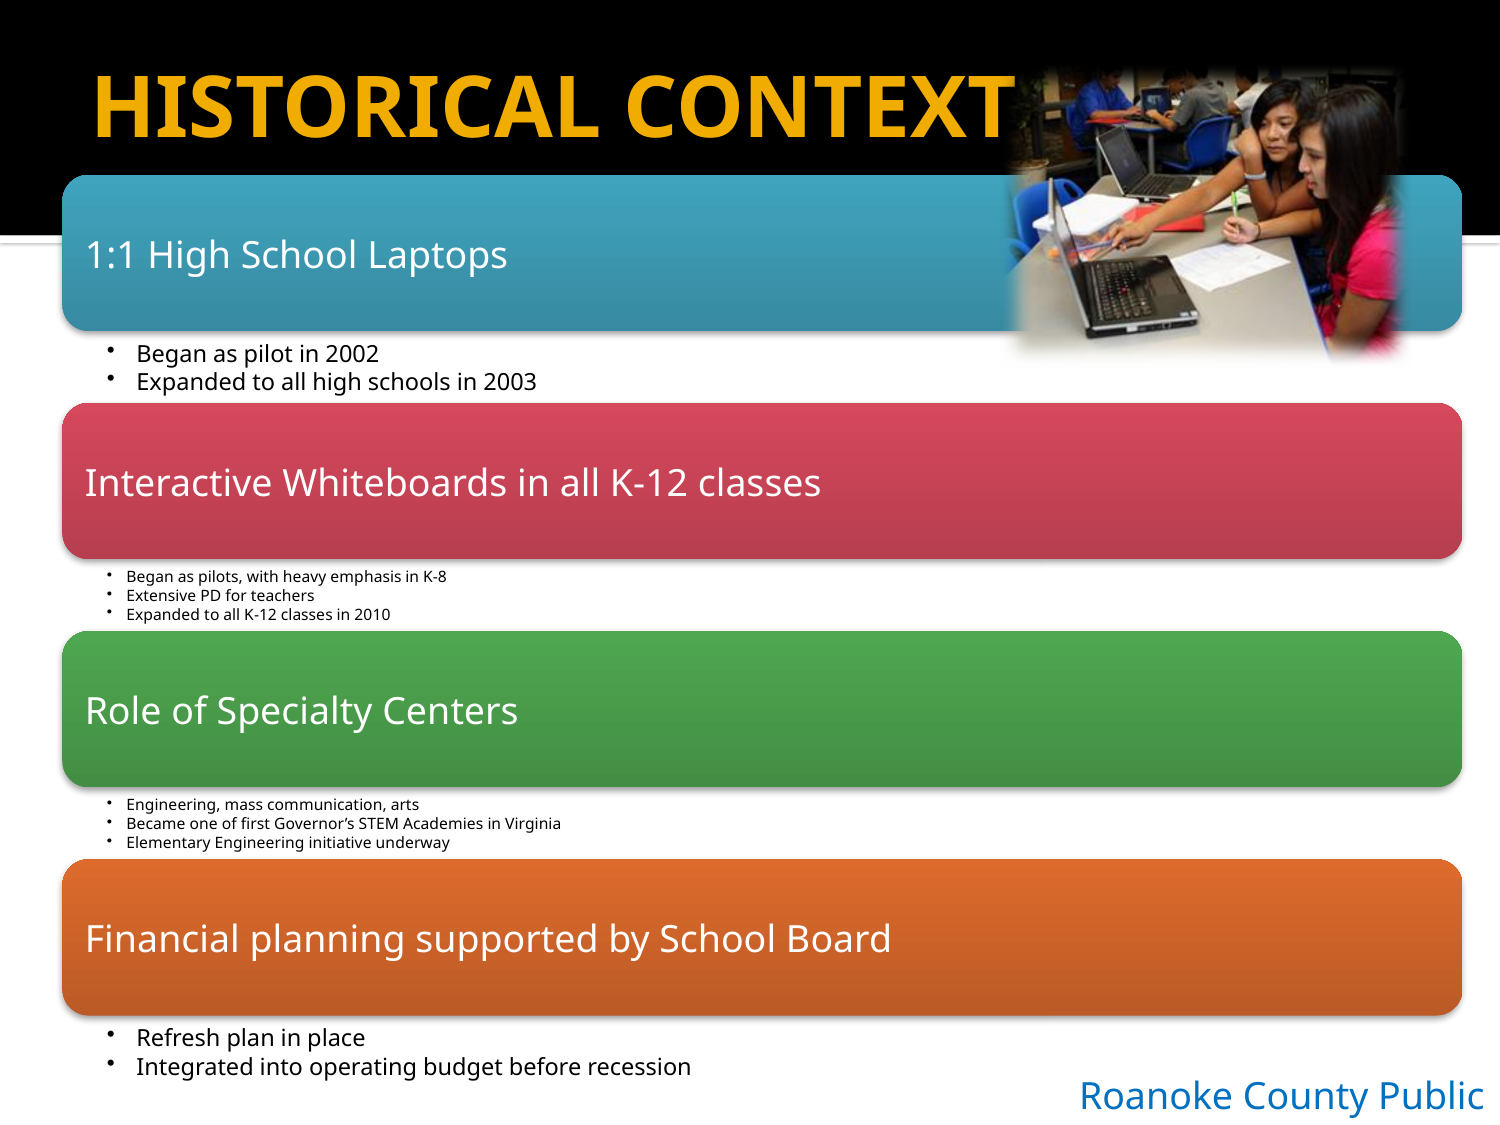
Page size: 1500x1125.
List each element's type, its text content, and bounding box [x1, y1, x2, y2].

text_box Roanoke County Public Schools [974, 1064, 1500, 1125]
picture [999, 62, 1413, 368]
title HISTORICAL CONTEXT [75, 45, 1425, 163]
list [62, 174, 1463, 1088]
